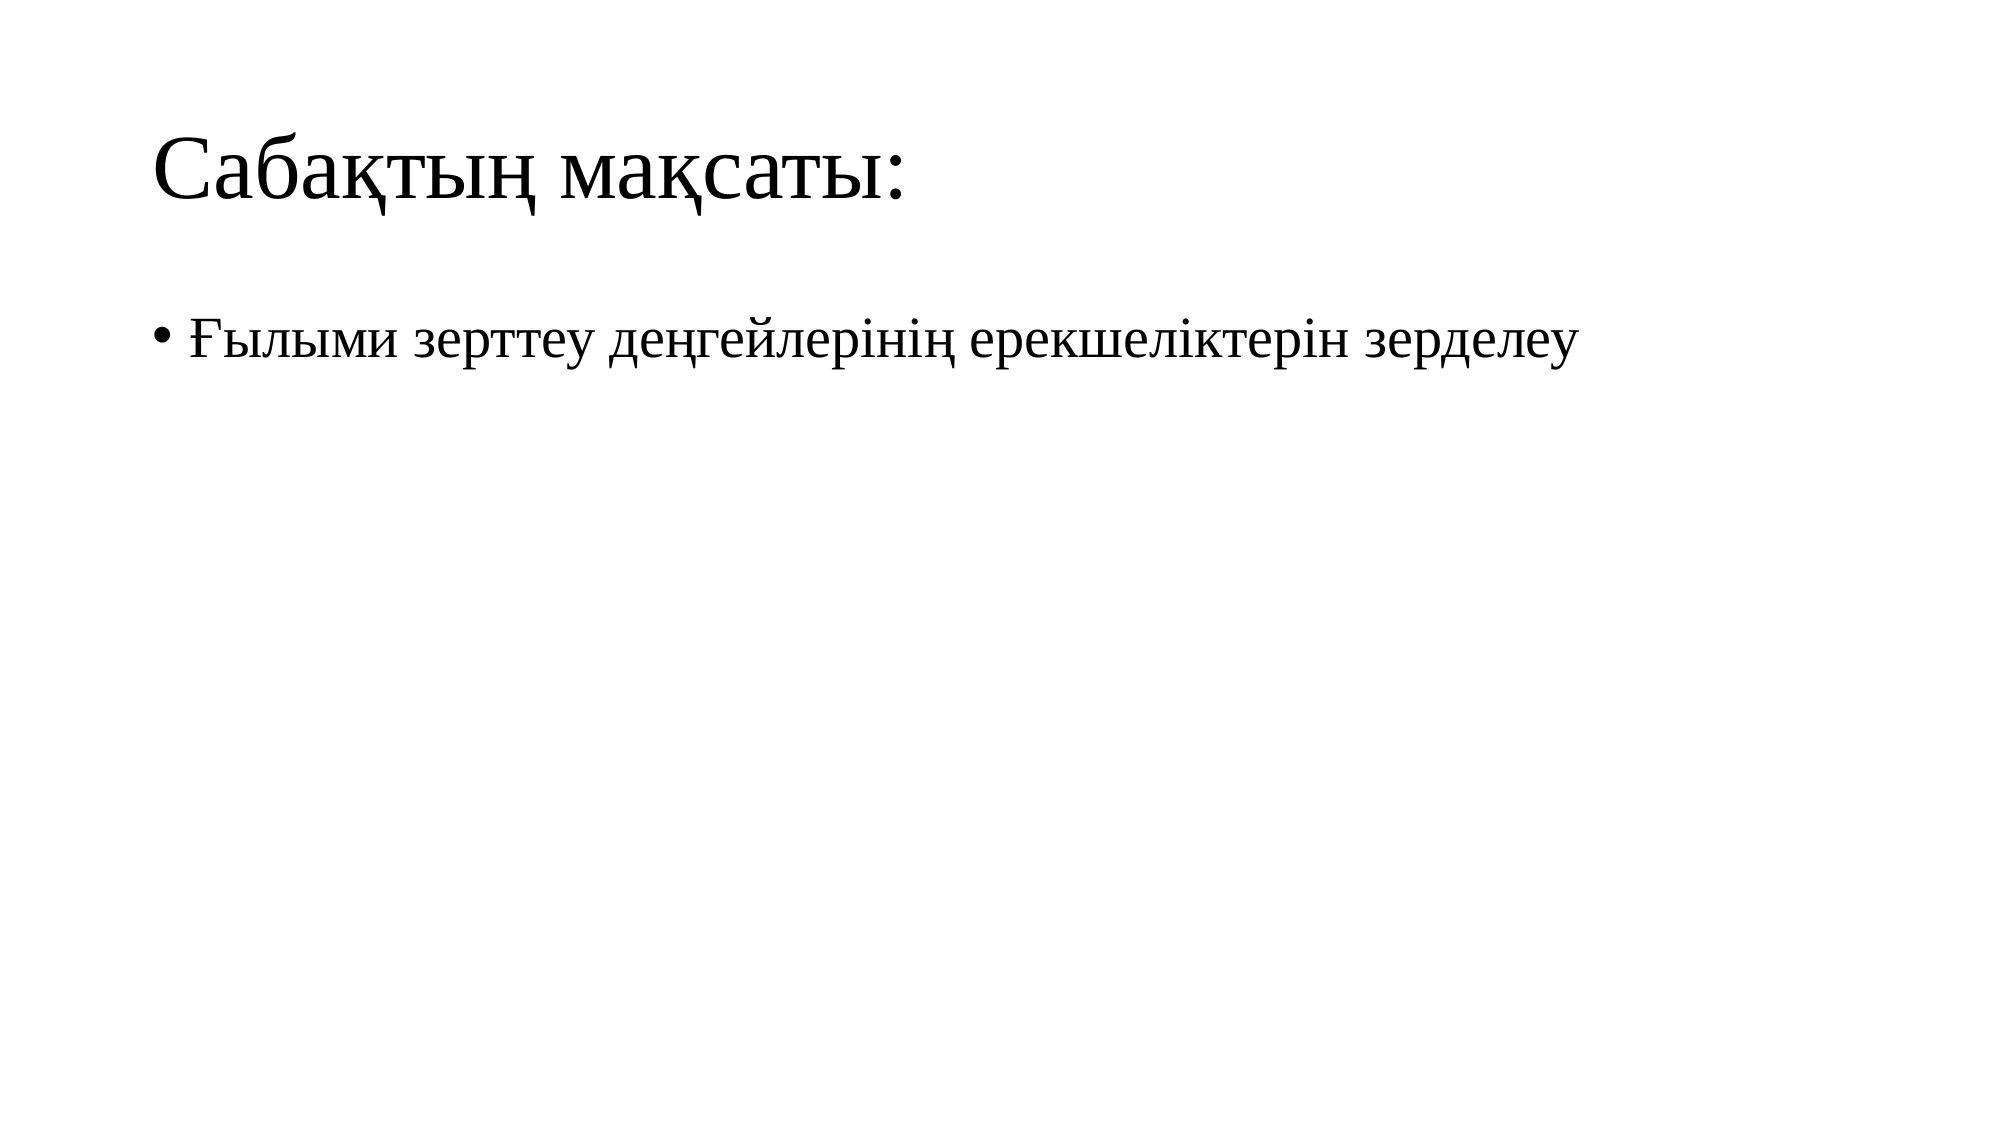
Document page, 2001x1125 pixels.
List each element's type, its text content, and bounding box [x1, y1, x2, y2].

title Сабақтың мақсаты: [137, 59, 1863, 278]
list Ғылыми зерттеу деңгейлерінің ерекшеліктерін зерделеу [137, 299, 1863, 1014]
